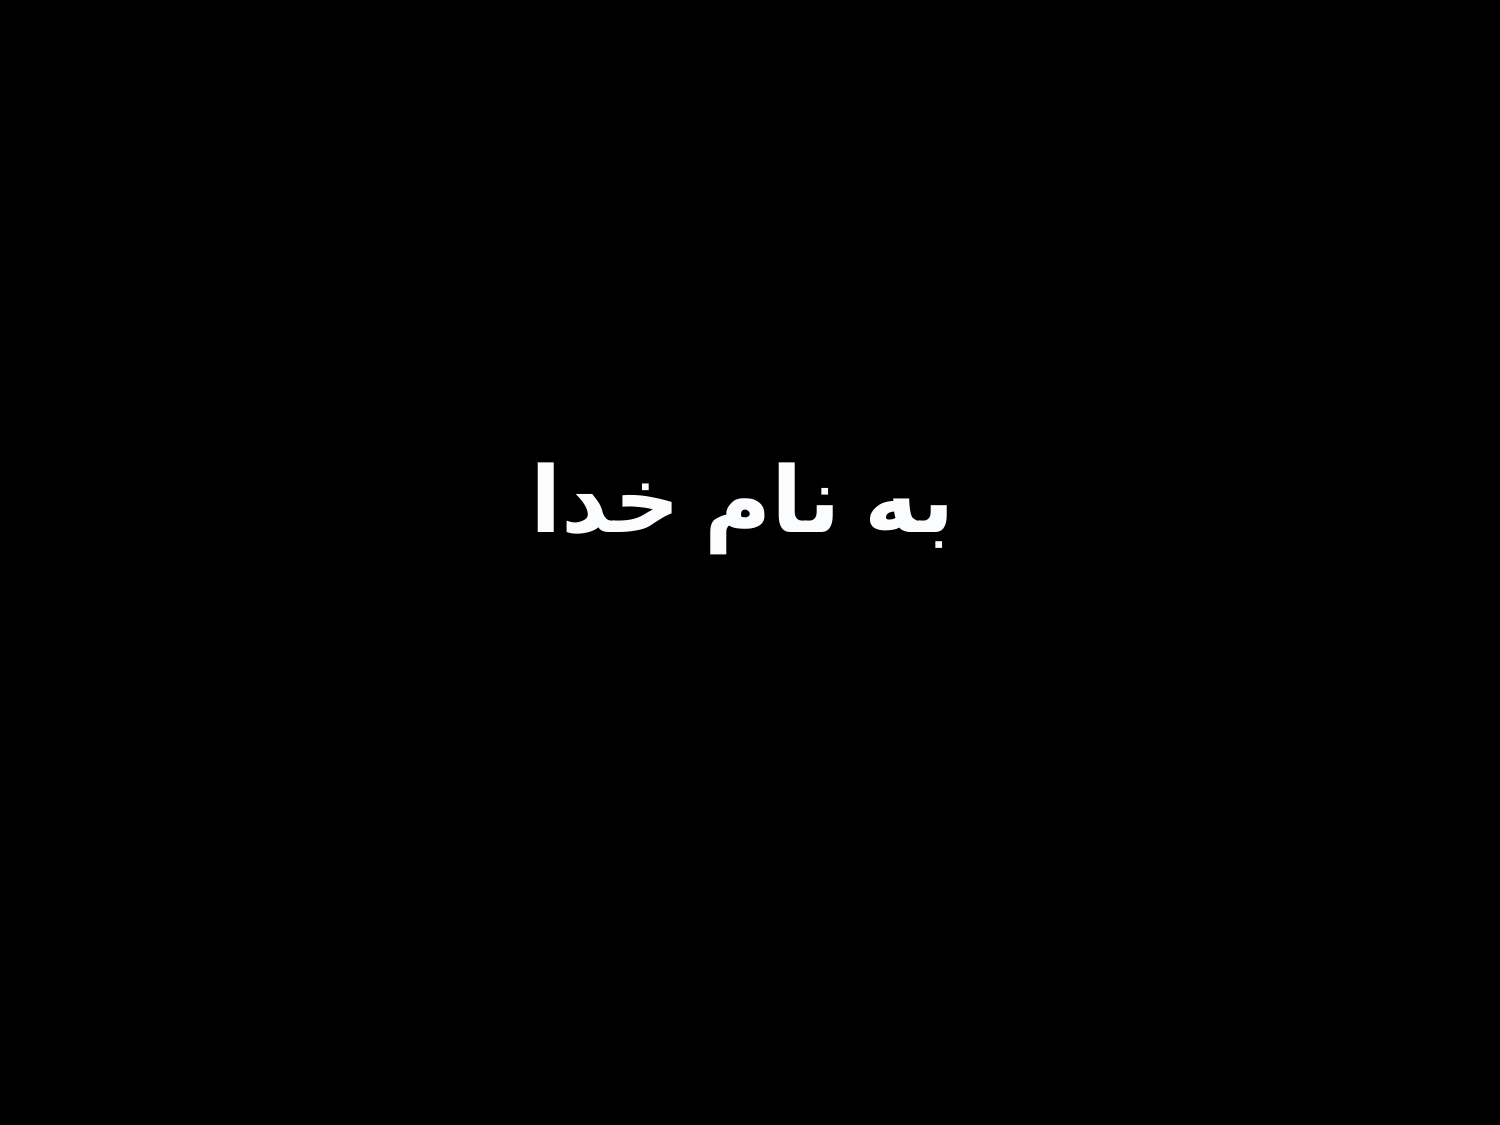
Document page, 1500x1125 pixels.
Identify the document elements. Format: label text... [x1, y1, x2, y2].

title به نام خدا [105, 375, 1381, 617]
